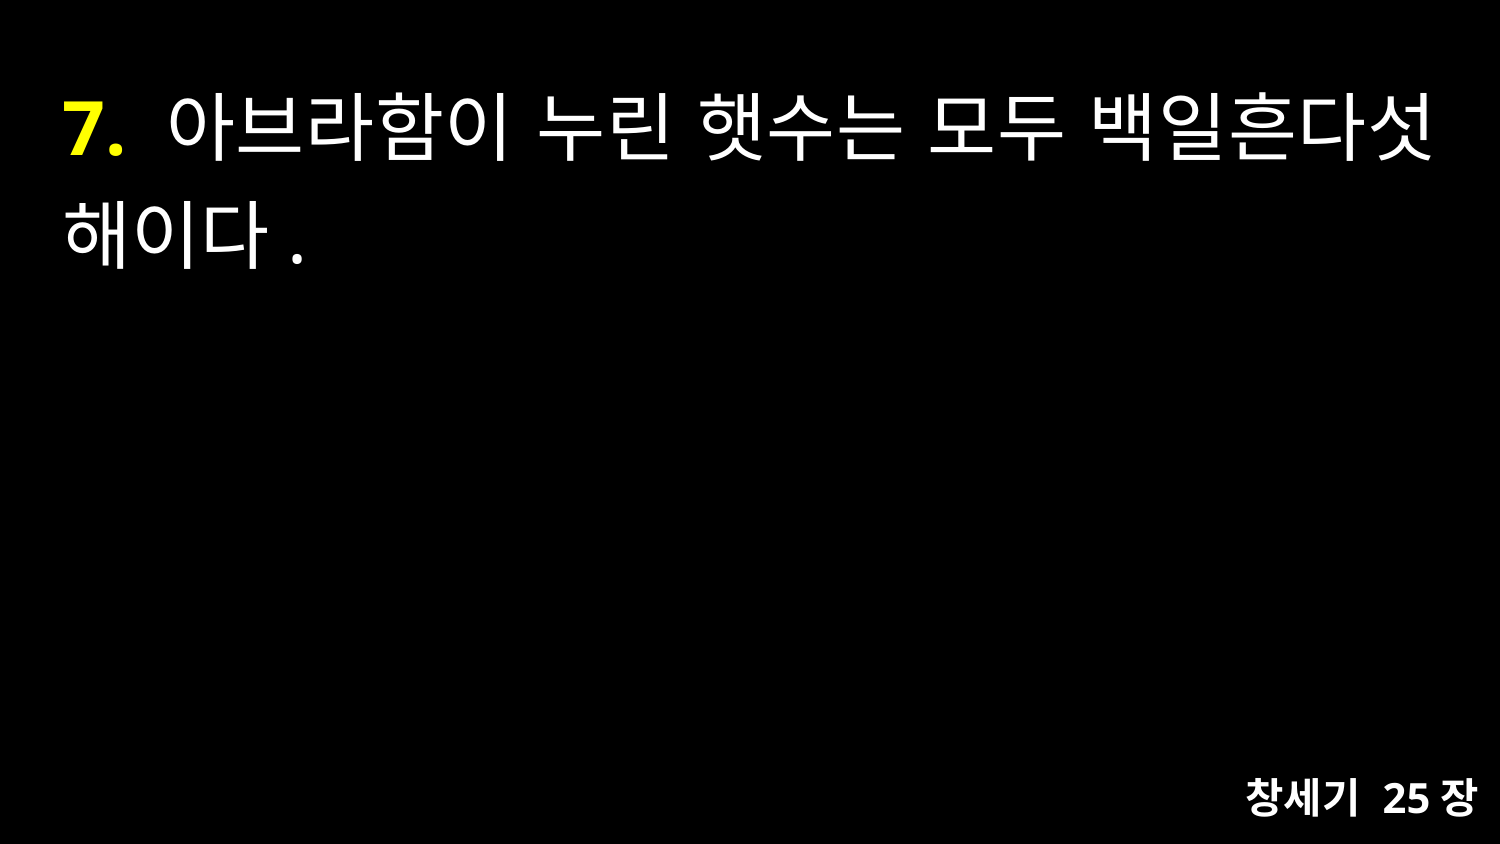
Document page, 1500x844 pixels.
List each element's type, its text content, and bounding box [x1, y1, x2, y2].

title 7. 아브라함이 누린 햇수는 모두 백일흔다섯 해이다. [0, 0, 1500, 844]
subtitle 창세기 25장 [916, 770, 1500, 844]
